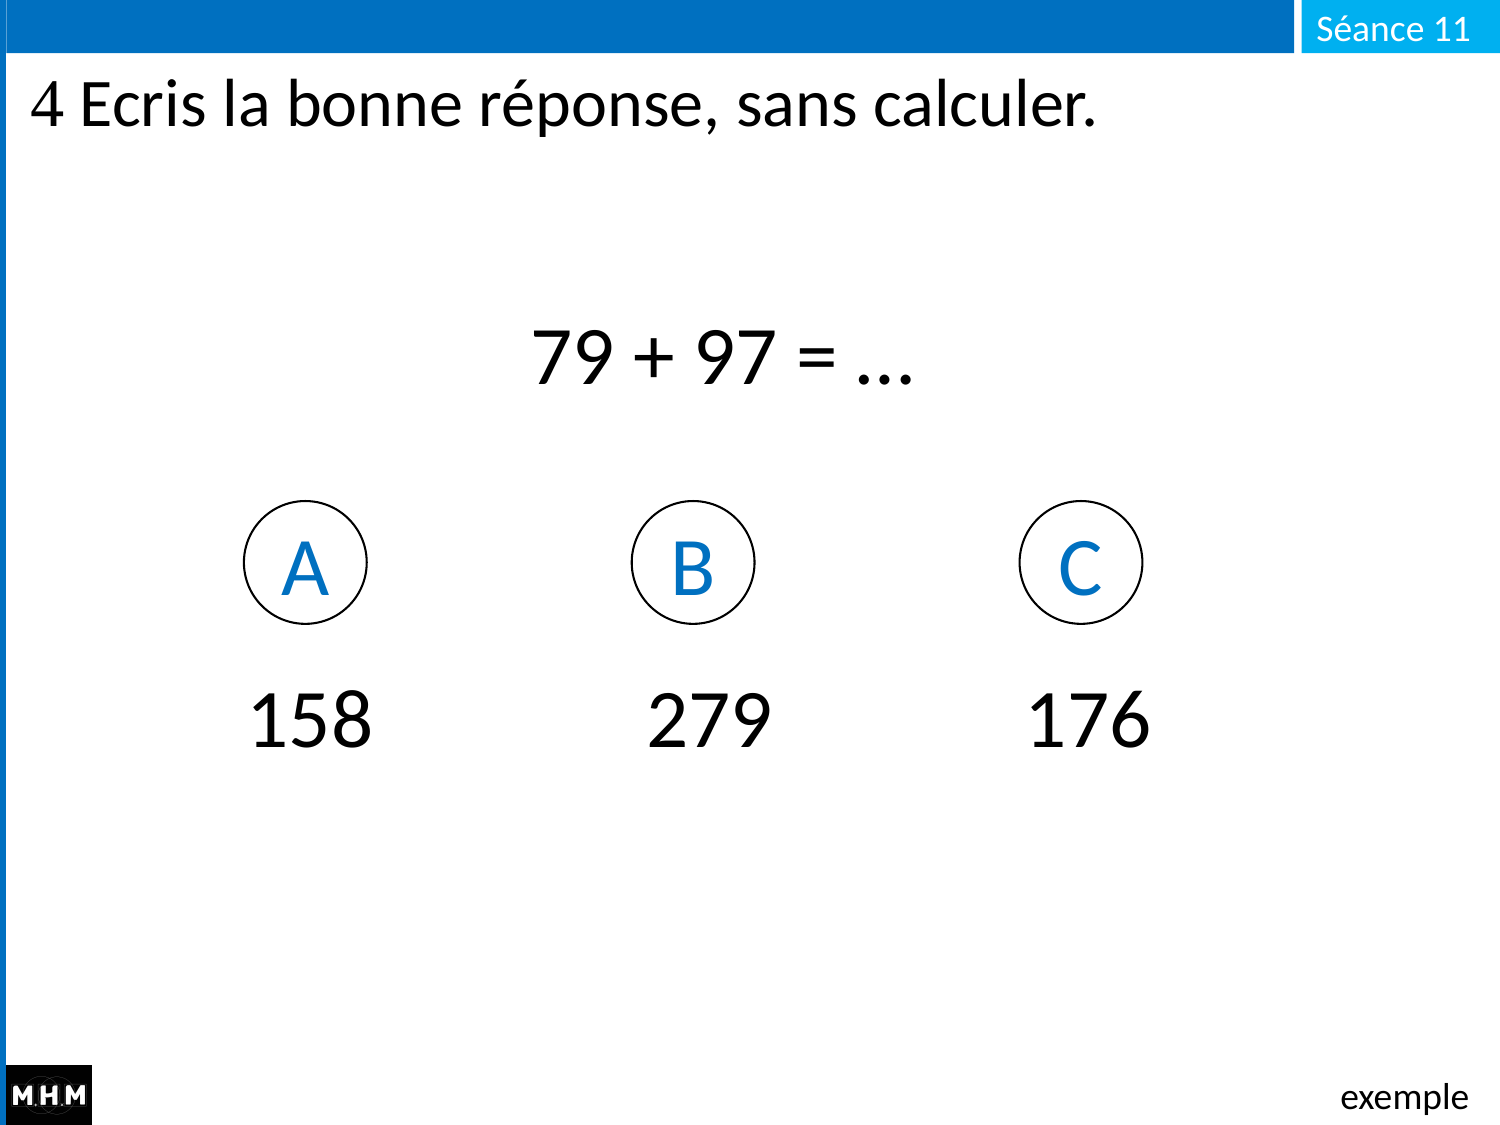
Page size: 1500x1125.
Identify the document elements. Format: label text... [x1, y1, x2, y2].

text_box exemple [1325, 1064, 1500, 1125]
text_box B [630, 499, 756, 625]
text_box A [242, 499, 368, 625]
text_box C [1018, 499, 1144, 625]
text_box 279 [631, 656, 830, 772]
text_box 79 + 97 = … [515, 294, 1010, 409]
text_box 158 [232, 656, 430, 772]
text_box 176 [1009, 656, 1208, 772]
picture [6, 1065, 92, 1125]
title  Ecris la bonne réponse, sans calculer. [14, 60, 1391, 150]
